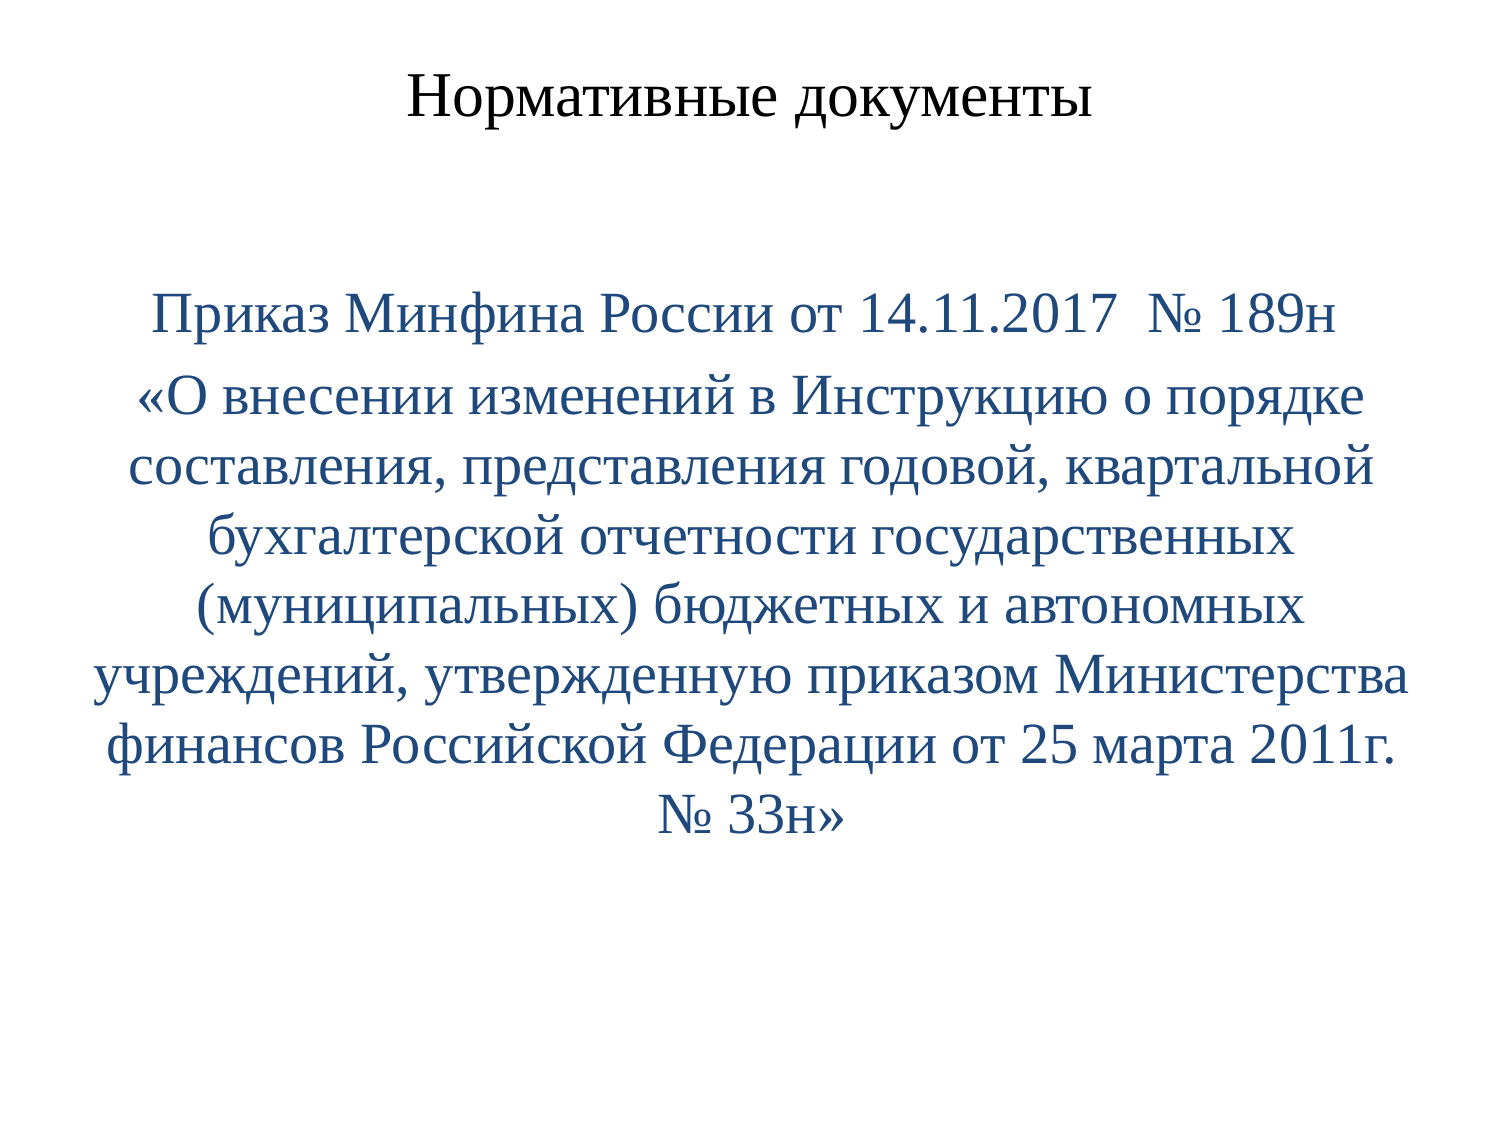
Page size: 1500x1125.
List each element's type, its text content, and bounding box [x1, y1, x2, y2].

title Нормативные документы [75, 45, 1425, 138]
list Приказ Минфина России от 14.11.2017 № 189н «О внесении изменений в Инструкцию о порядке составления, представления годовой, квартальной бухгалтерской отчетности государственных (муниципальных) бюджетных и автономных учреждений, утвержденную приказом Министерства финансов Российской Федерации от 25 марта 2011г. № 33н» [76, 267, 1427, 894]
